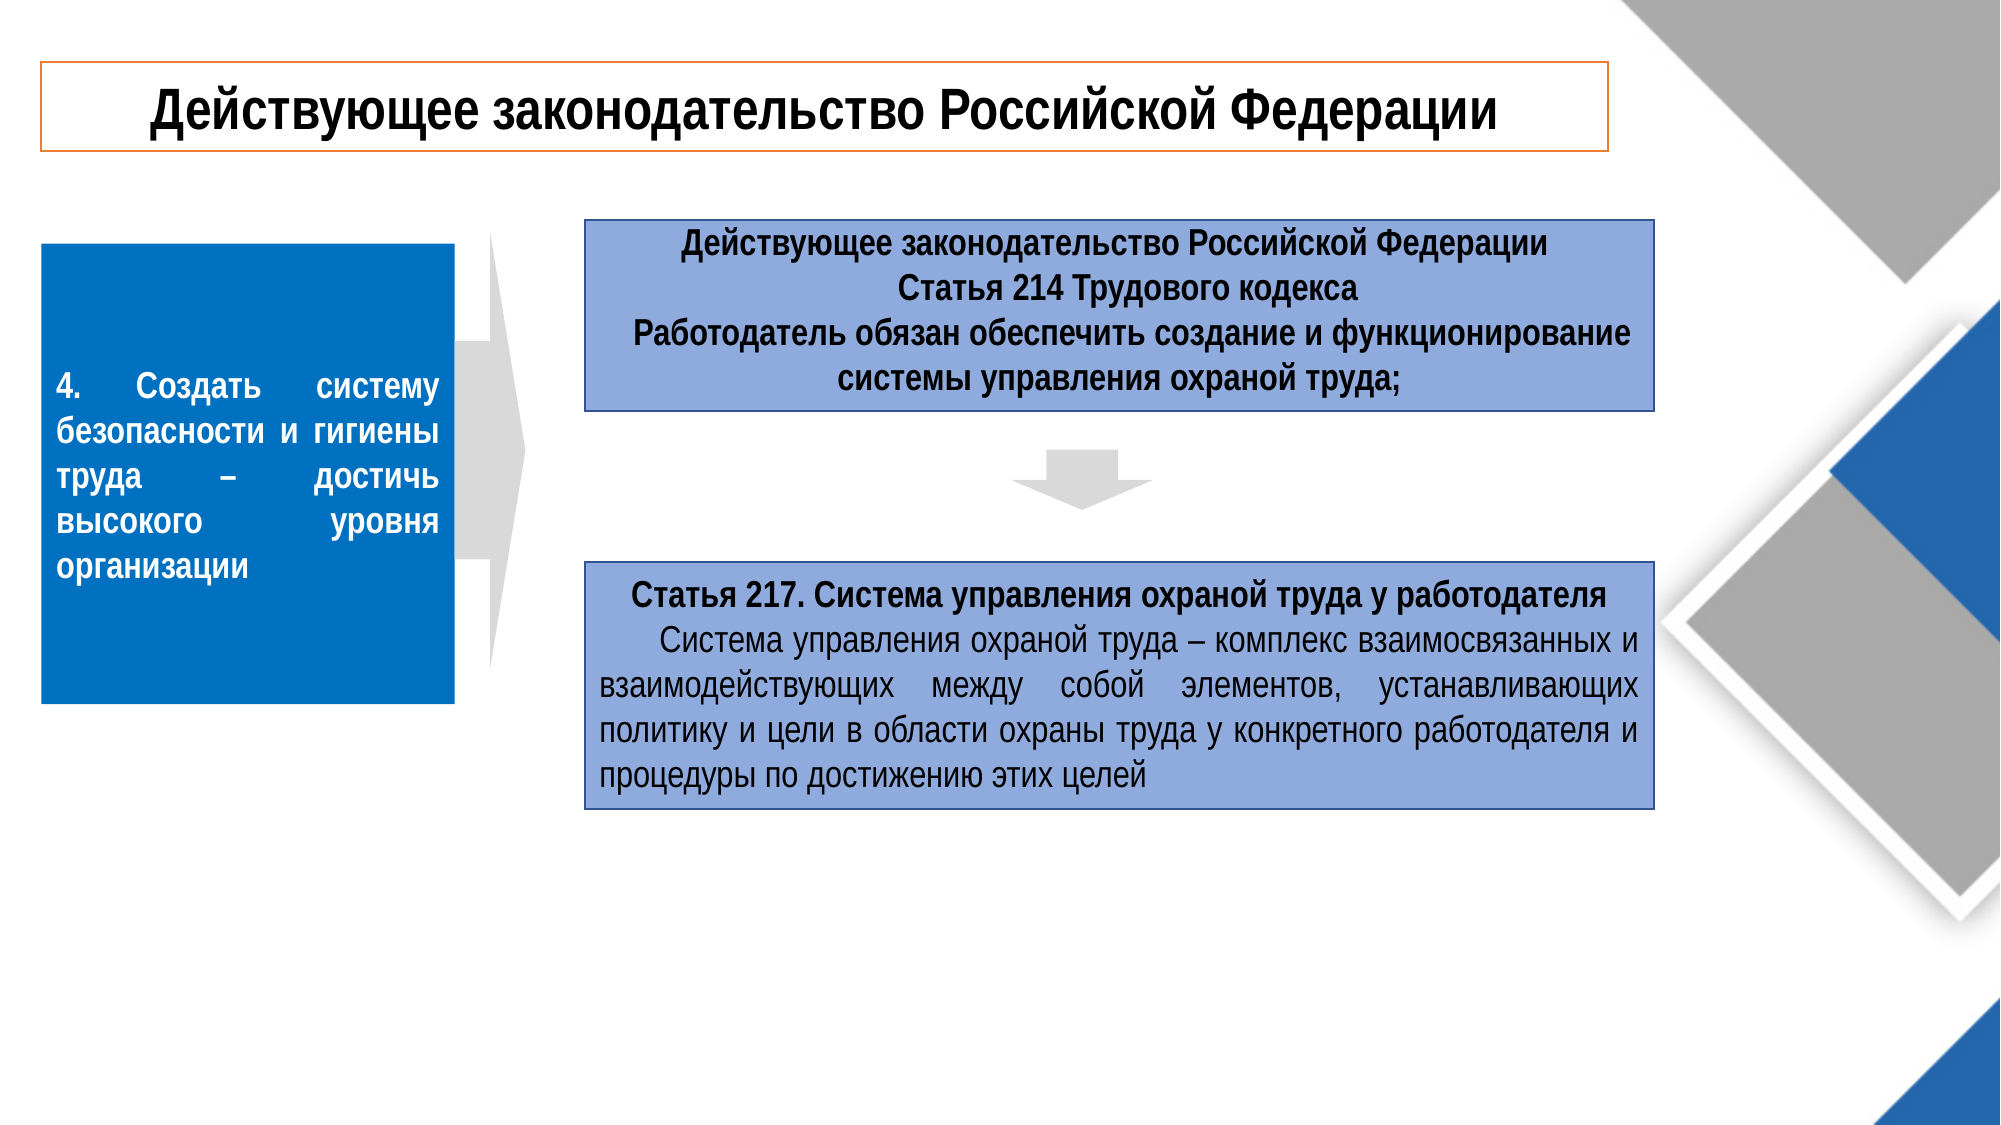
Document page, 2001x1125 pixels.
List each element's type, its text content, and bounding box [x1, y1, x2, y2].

text_box Действующее законодательство Российской Федерации [40, 61, 1609, 152]
text_box Действующее законодательство Российской Федерации Статья 214 Трудового кодекса Работодатель обязан обеспечить создание и функционирование системы управления охраной труда; [584, 219, 1655, 412]
text_box 4. Создать систему безопасности и гигиены труда – достичь высокого уровня организации [40, 243, 456, 705]
picture [1545, 0, 2000, 1125]
text_box [453, 231, 527, 669]
text_box [1010, 448, 1154, 512]
text_box Статья 217. Система управления охраной труда у работодателя Система управления охраной труда – комплекс взаимосвязанных и взаимодействующих между собой элементов, устанавливающих политику и цели в области охраны труда у конкретного работодателя и процедуры по достижению этих целей [584, 561, 1655, 810]
text_box [407, 432, 431, 494]
